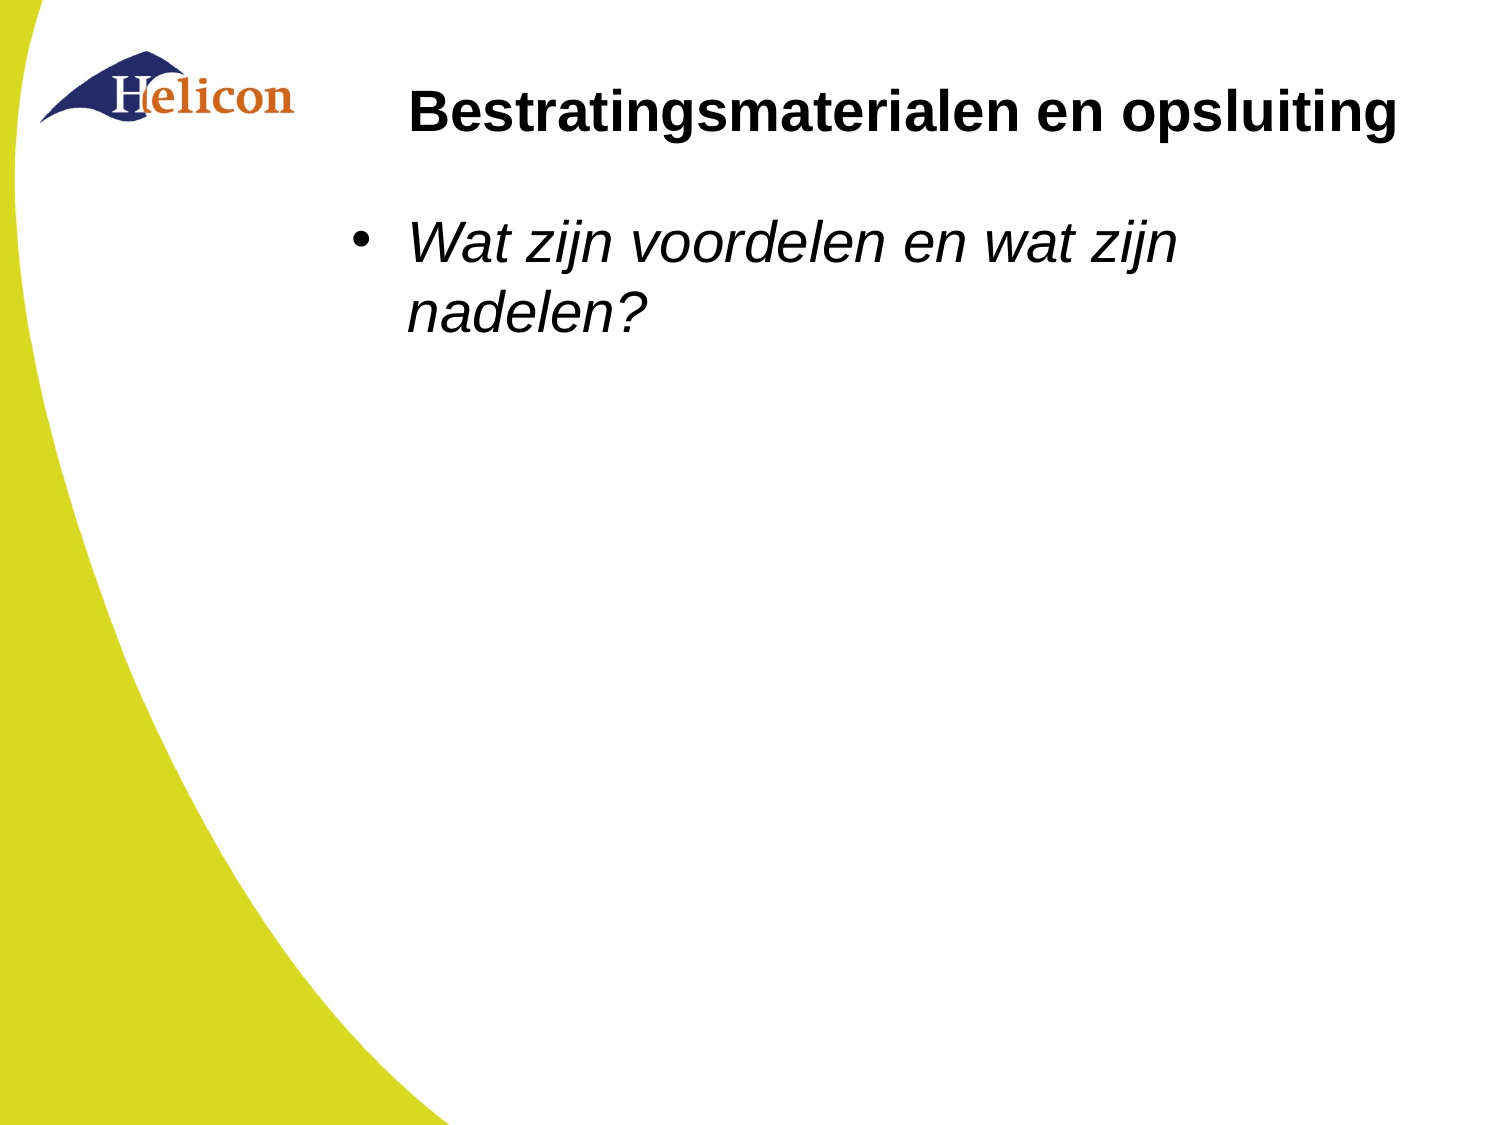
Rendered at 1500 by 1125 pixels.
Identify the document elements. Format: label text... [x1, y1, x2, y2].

list Wat zijn voordelen en wat zijn nadelen? [336, 196, 1425, 1005]
picture [0, 0, 1500, 1125]
title Bestratingsmaterialen en opsluiting [324, 54, 1415, 161]
